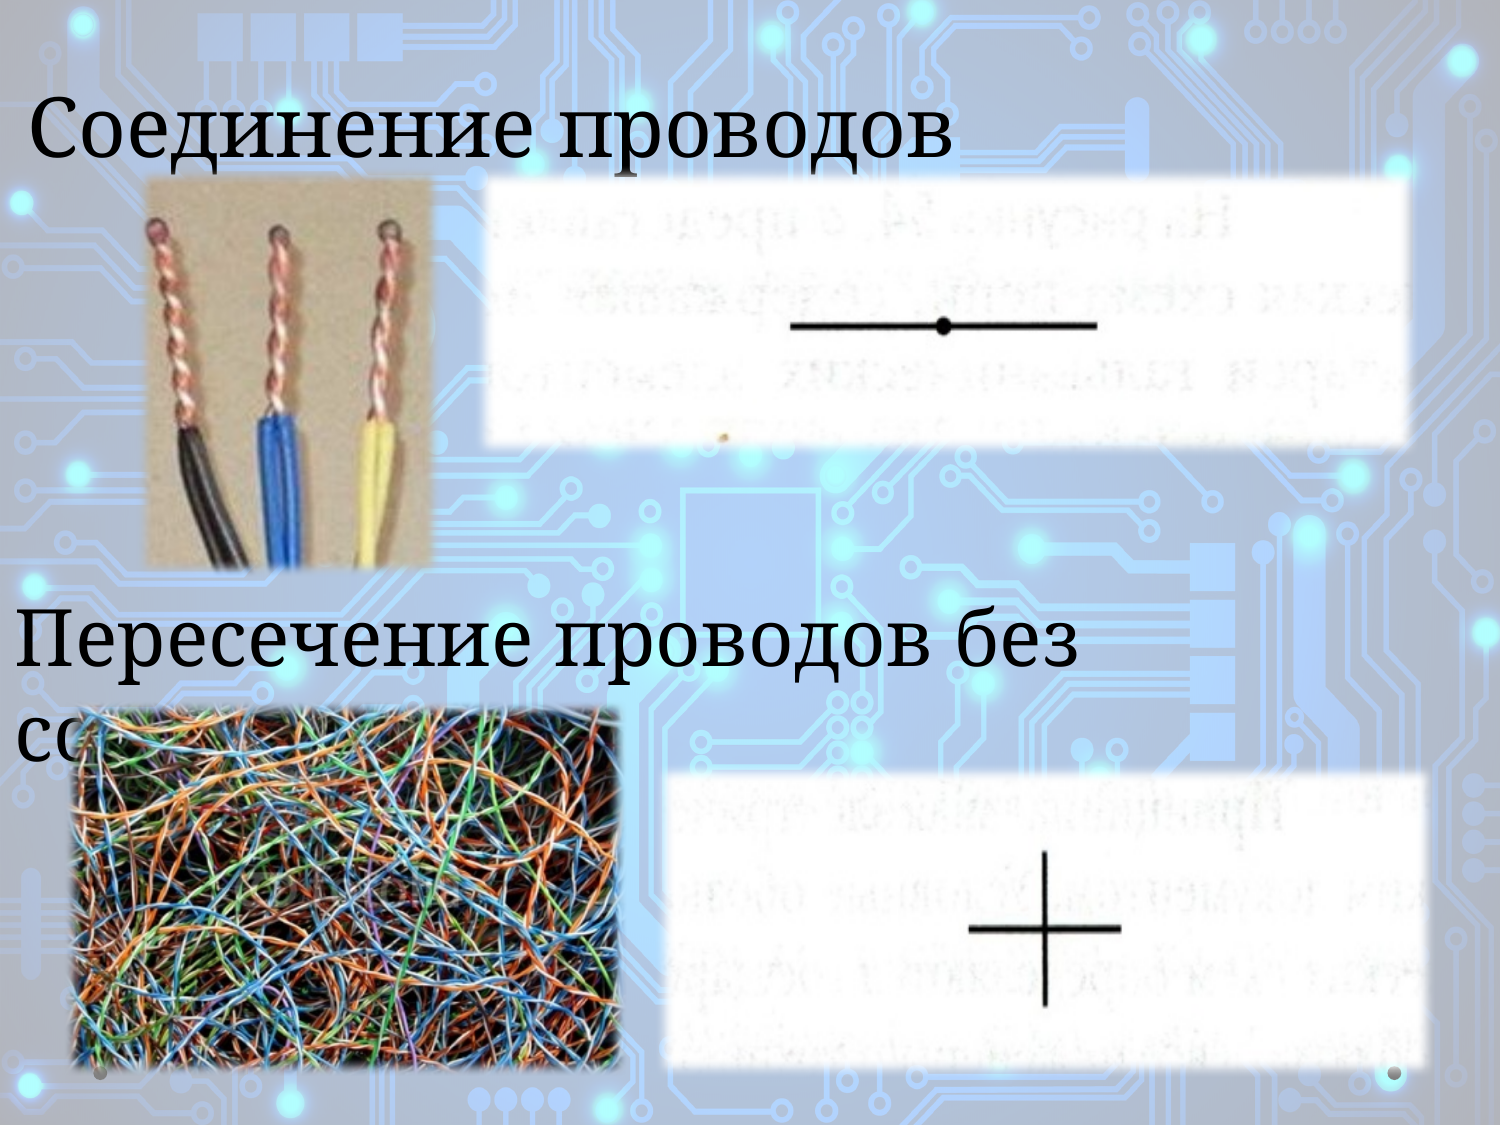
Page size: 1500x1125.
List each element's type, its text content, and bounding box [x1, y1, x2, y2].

text_box Пересечение проводов без соединения [0, 579, 1500, 785]
picture [64, 700, 628, 1077]
text_box Соединение проводов [12, 66, 972, 182]
picture [135, 165, 444, 578]
picture [655, 763, 1436, 1077]
picture [474, 165, 1418, 457]
